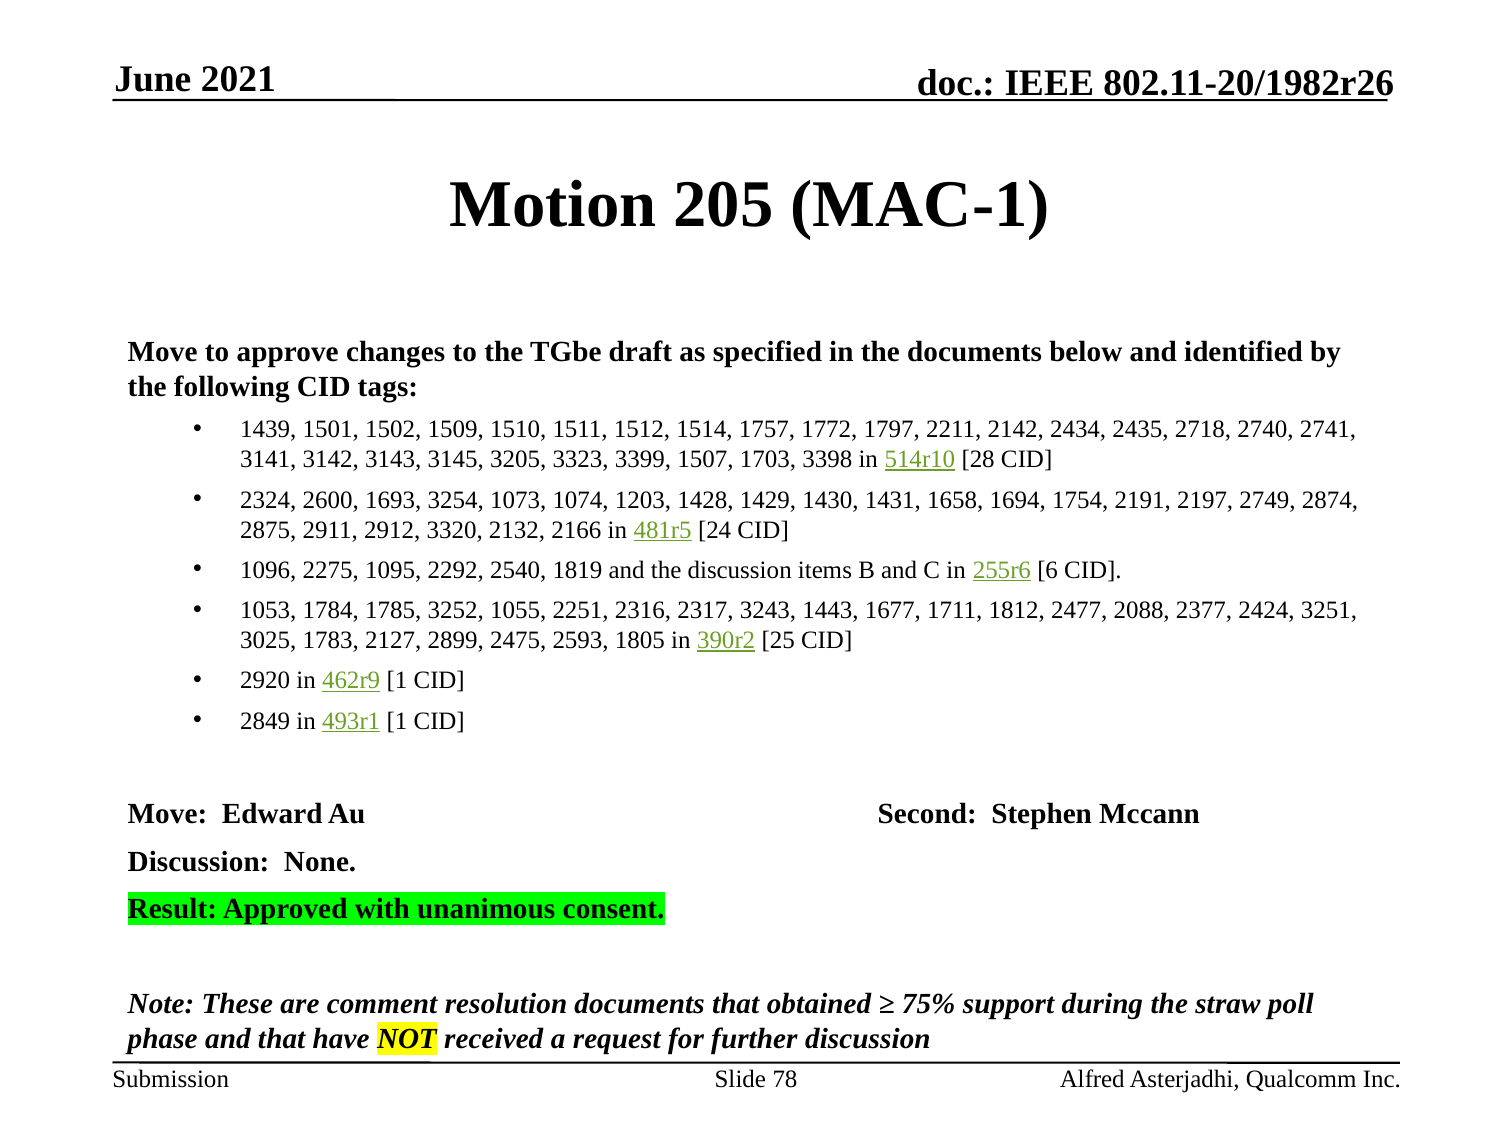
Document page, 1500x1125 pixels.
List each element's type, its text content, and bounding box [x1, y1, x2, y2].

list Move to approve changes to the TGbe draft as specified in the documents below and identified by the following CID tags: 1439, 1501, 1502, 1509, 1510, 1511, 1512, 1514, 1757, 1772, 1797, 2211, 2142, 2434, 2435, 2718, 2740, 2741, 3141, 3142, 3143, 3145, 3205, 3323, 3399, 1507, 1703, 3398 in 514r10 [28 CID] 2324, 2600, 1693, 3254, 1073, 1074, 1203, 1428, 1429, 1430, 1431, 1658, 1694, 1754, 2191, 2197, 2749, 2874, 2875, 2911, 2912, 3320, 2132, 2166 in 481r5 [24 CID] 1096, 2275, 1095, 2292, 2540, 1819 and the discussion items B and C in 255r6 [6 CID]. 1053, 1784, 1785, 3252, 1055, 2251, 2316, 2317, 3243, 1443, 1677, 1711, 1812, 2477, 2088, 2377, 2424, 3251, 3025, 1783, 2127, 2899, 2475, 2593, 1805 in 390r2 [25 CID] 2920 in 462r9 [1 CID] 2849 in 493r1 [1 CID] Move: Edward Au Second: Stephen Mccann Discussion: None. Result: Approved with unanimous consent. Note: These are comment resolution documents that obtained ≥ 75% support during the straw poll phase and that have NOT received a request for further discussion [112, 324, 1388, 1063]
title Motion 205 (MAC-1) [112, 112, 1388, 288]
slide_number Slide 78 [712, 1061, 800, 1123]
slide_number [114, 54, 423, 100]
footer Alfred Asterjadhi, Qualcomm Inc. [878, 1061, 1402, 1093]
